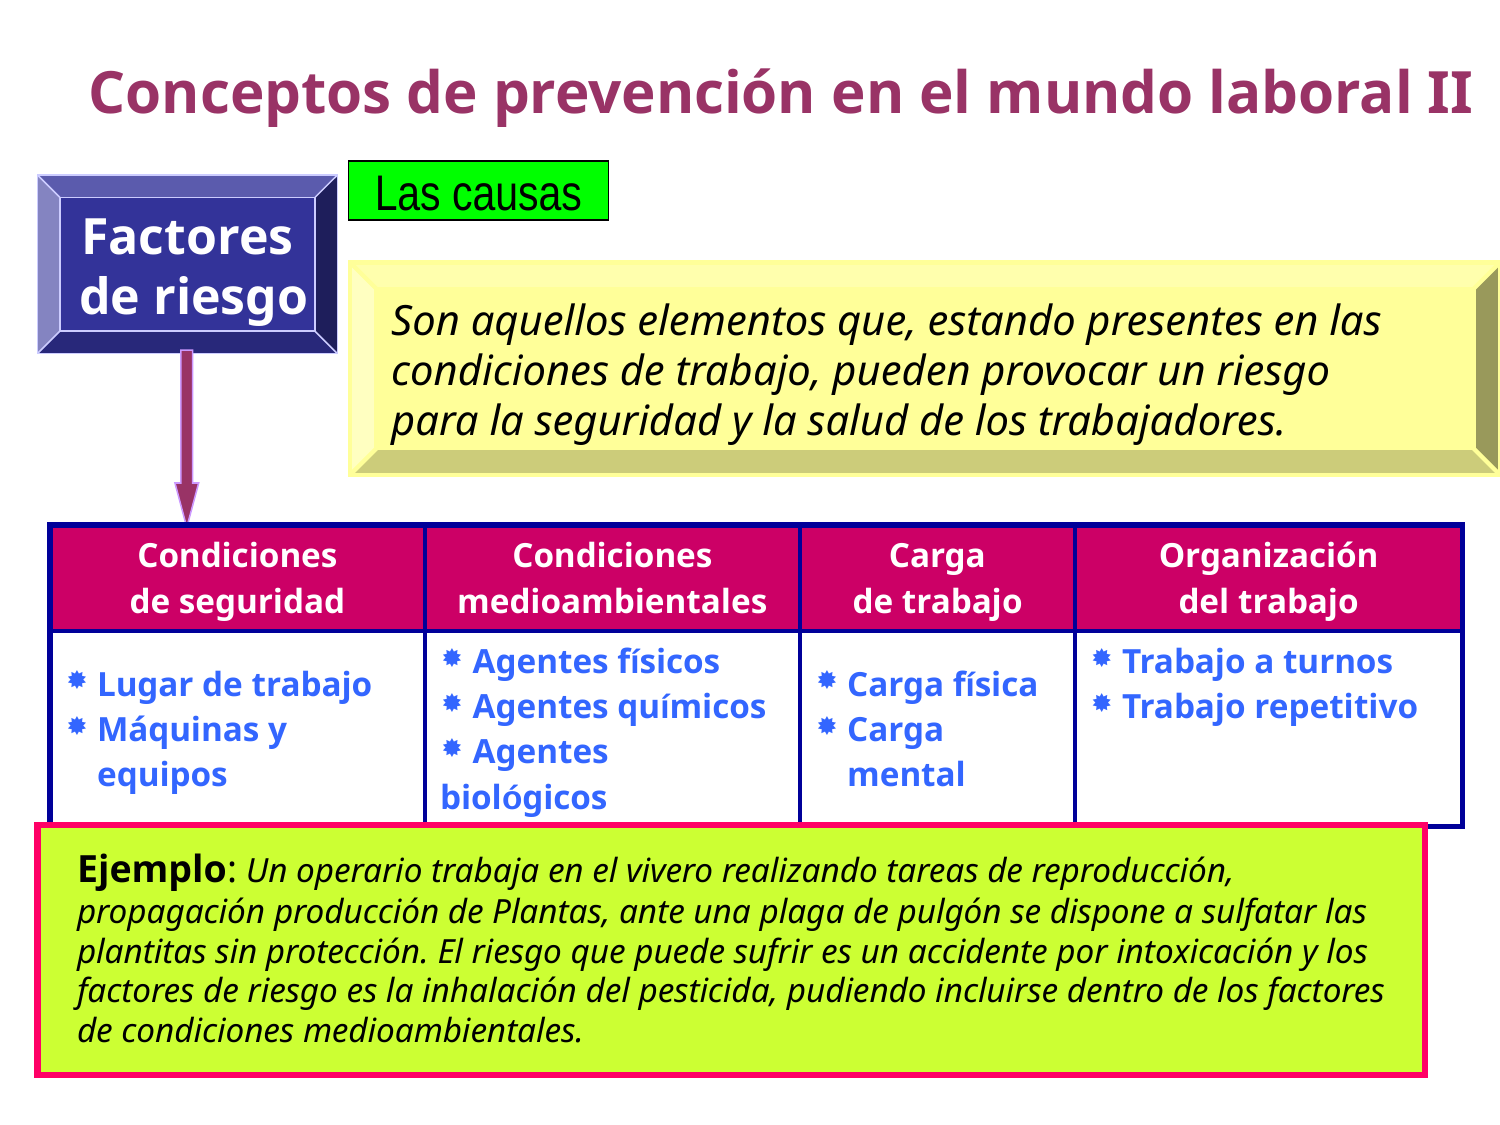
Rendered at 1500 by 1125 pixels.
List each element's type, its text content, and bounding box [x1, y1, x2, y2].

table_cell Carga física Carga mental [802, 633, 1073, 824]
text_box Ejemplo: Un operario trabaja en el vivero realizando tareas de reproducción, propagación producción de Plantas, ante una plaga de pulgón se dispone a sulfatar las plantitas sin protección. El riesgo que puede sufrir es un accidente por intoxicación y los factores de riesgo es la inhalación del pesticida, pudiendo incluirse dentro de los factores de condiciones medioambientales. [62, 837, 1425, 1057]
table_header Organización del trabajo [1077, 528, 1460, 629]
text_box Son aquellos elementos que, estando presentes en las condiciones de trabajo, pueden provocar un riesgo para la seguridad y la salud de los trabajadores. [350, 262, 1500, 475]
text_box [37, 825, 1425, 1075]
table_cell Lugar de trabajo Máquinas y equipos [53, 633, 423, 824]
text_box [174, 350, 199, 522]
text_box Factores de riesgo [37, 174, 338, 354]
table_cell Agentes físicos Agentes químicos Agentes biológicos [427, 633, 798, 824]
table_header Carga de trabajo [802, 528, 1073, 629]
text_box Las causas [348, 160, 609, 220]
table_header Condiciones de seguridad [53, 528, 423, 629]
table_header Condiciones medioambientales [427, 528, 798, 629]
table_cell Trabajo a turnos Trabajo repetitivo [1077, 633, 1460, 824]
title Conceptos de prevención en el mundo laboral II [62, 37, 1500, 144]
